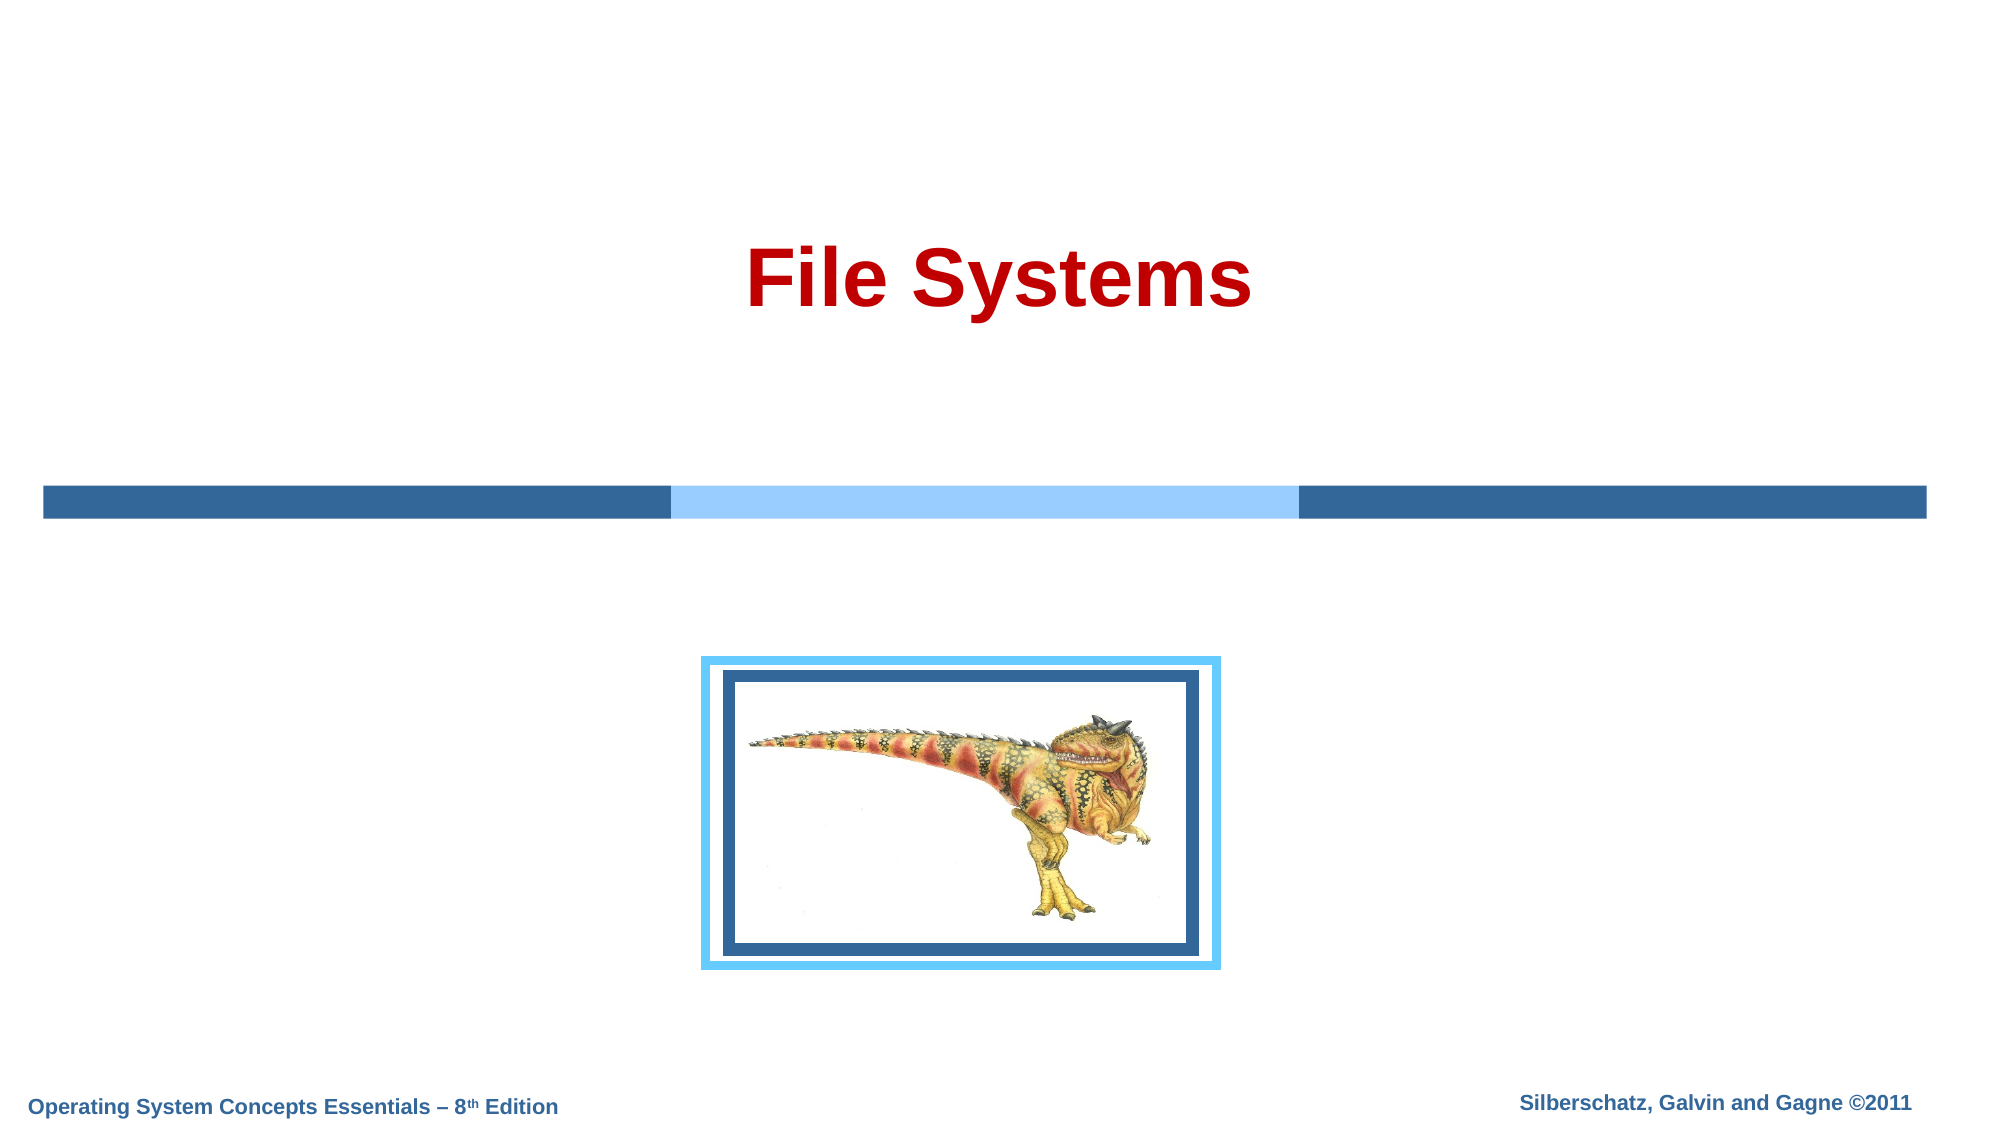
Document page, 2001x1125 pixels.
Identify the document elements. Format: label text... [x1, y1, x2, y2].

title File Systems [150, 112, 1850, 462]
picture [735, 682, 1186, 943]
